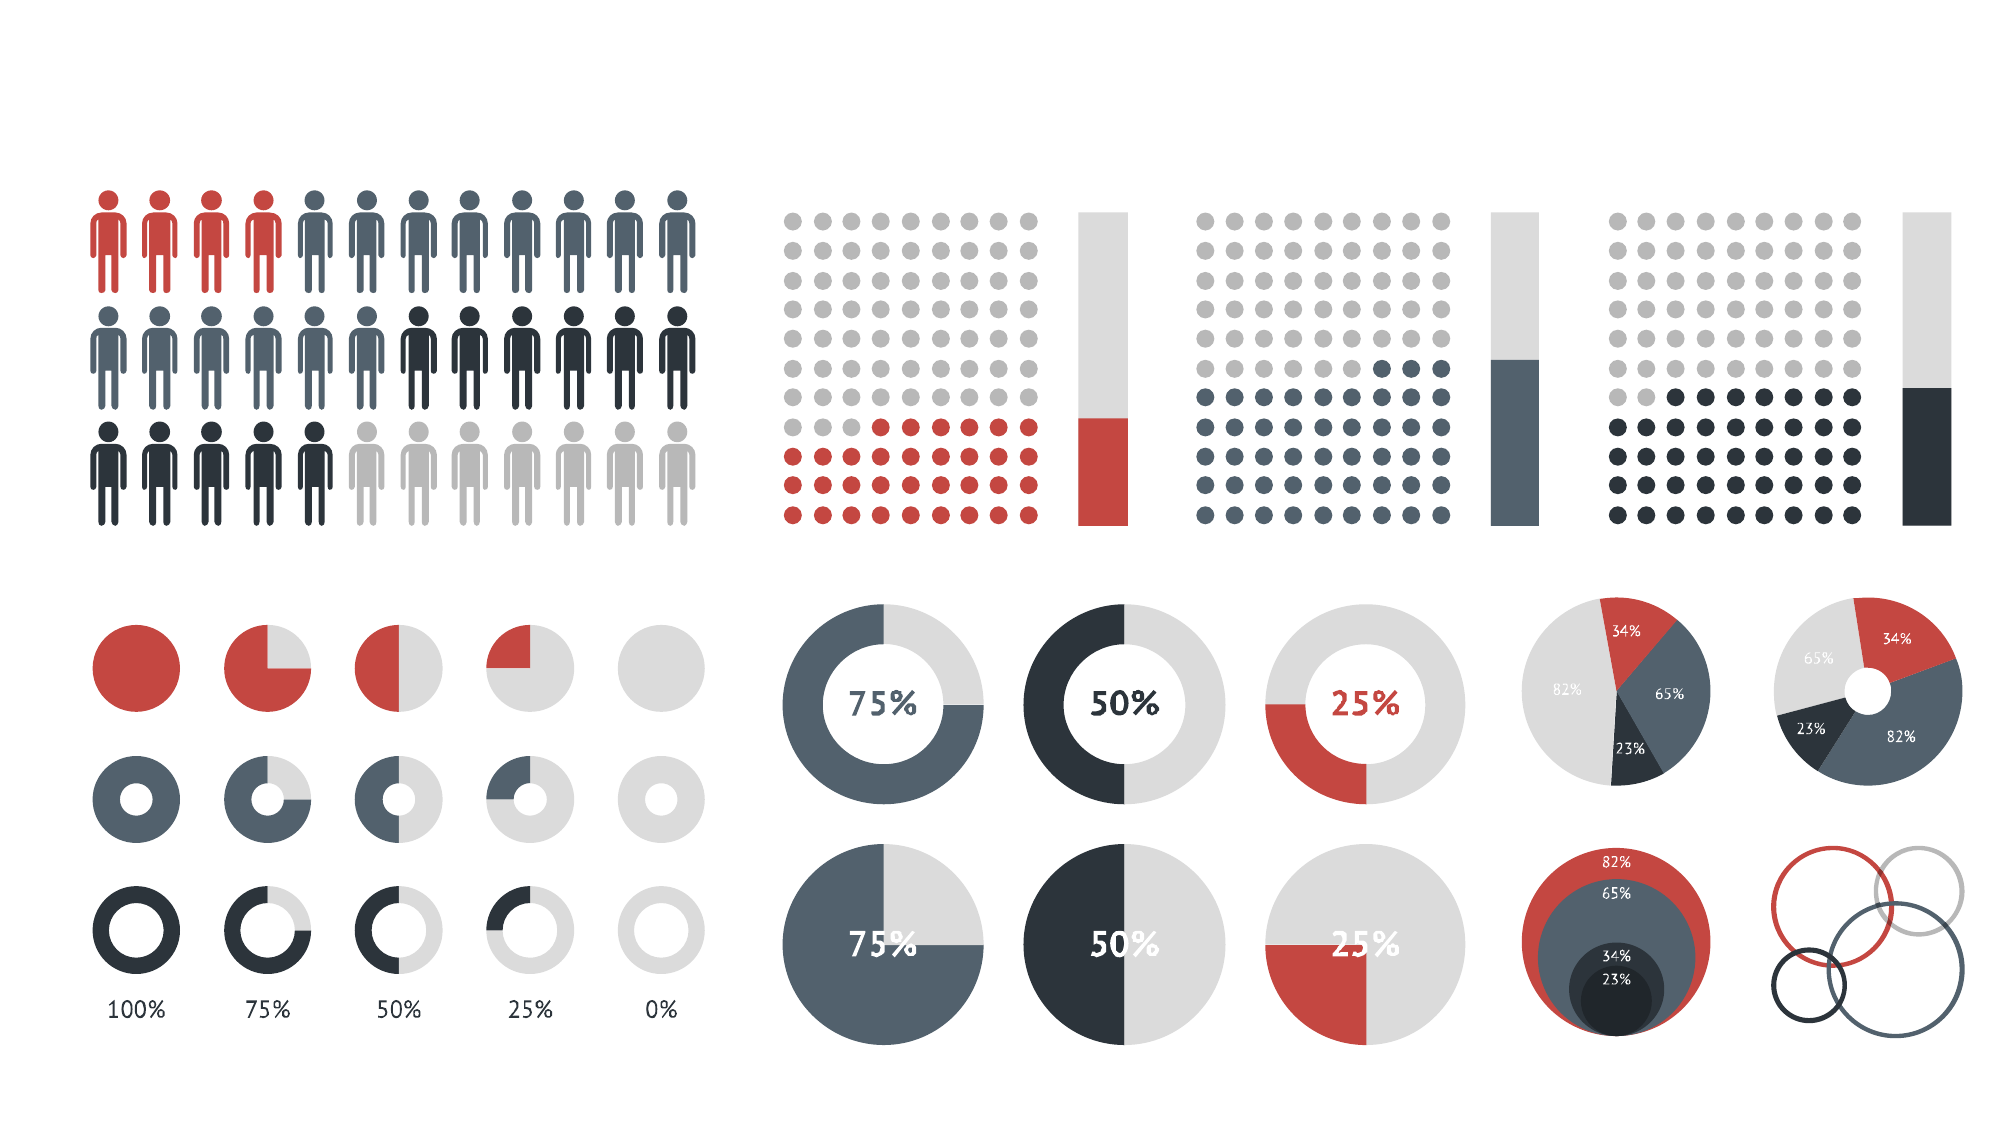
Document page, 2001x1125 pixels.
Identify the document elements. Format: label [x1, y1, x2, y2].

text_box [782, 604, 1466, 1046]
text_box [1196, 212, 1539, 526]
text_box [783, 212, 1128, 526]
text_box [90, 190, 696, 526]
text_box [1521, 597, 1965, 1039]
text_box [1608, 212, 1952, 526]
text_box [92, 624, 705, 1019]
